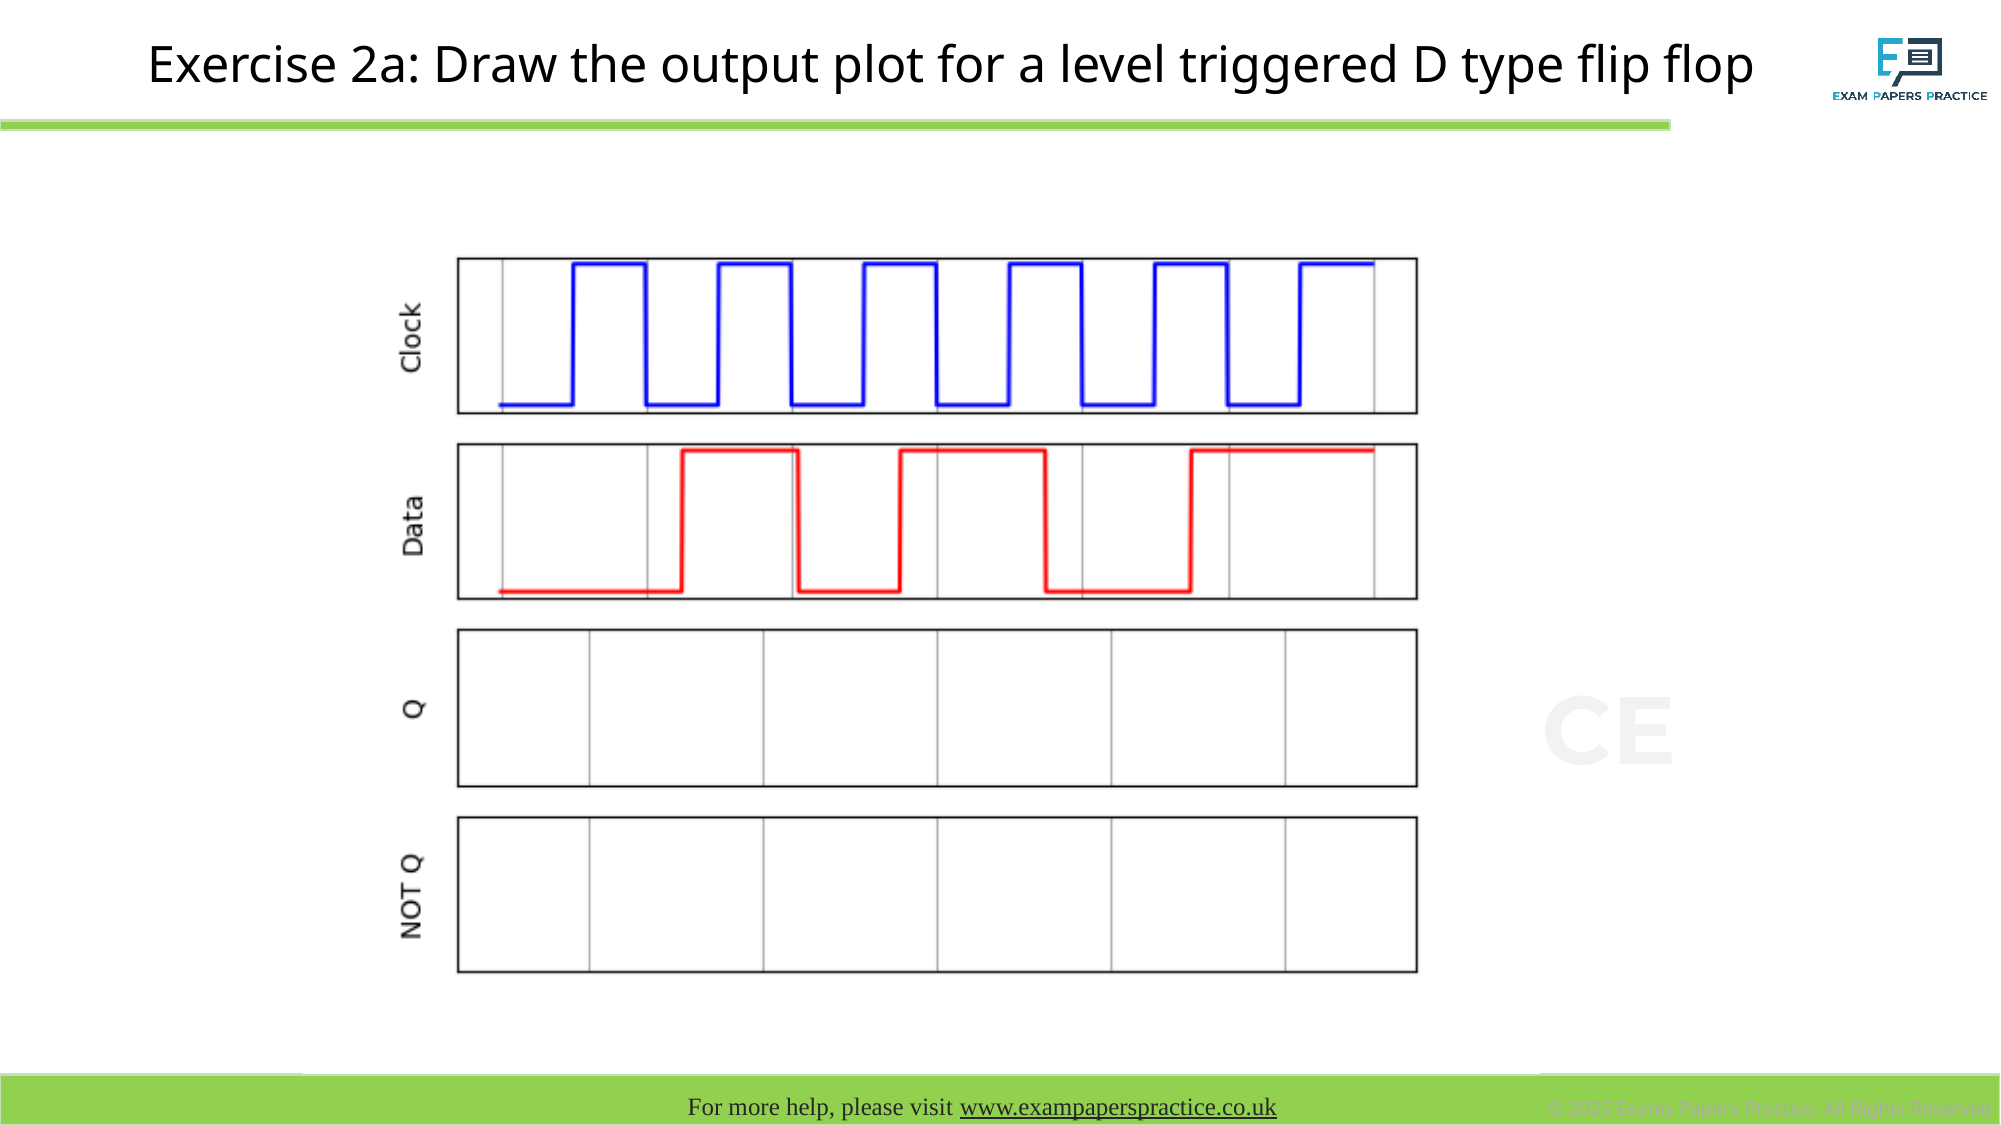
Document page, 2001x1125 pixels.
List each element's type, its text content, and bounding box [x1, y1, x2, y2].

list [303, 146, 1540, 1074]
title Exercise 2a: Draw the output plot for a level triggered D type flip flop [132, 11, 1858, 121]
